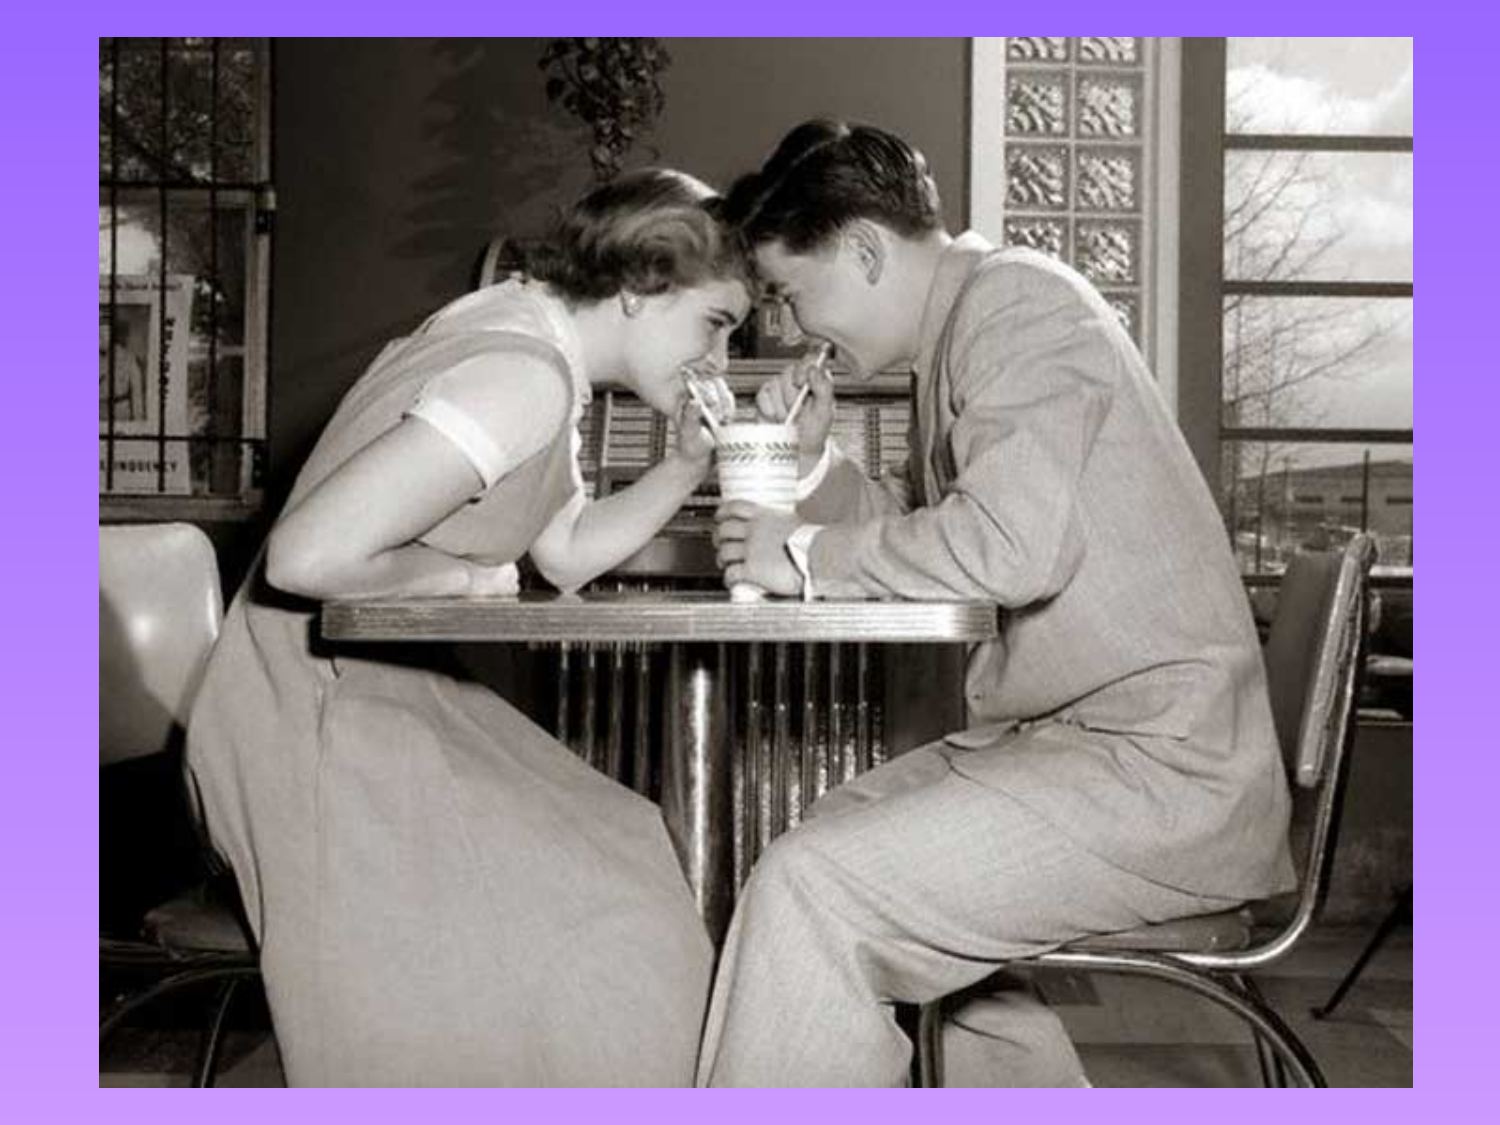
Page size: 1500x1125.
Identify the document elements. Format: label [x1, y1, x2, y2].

picture [99, 37, 1413, 1088]
